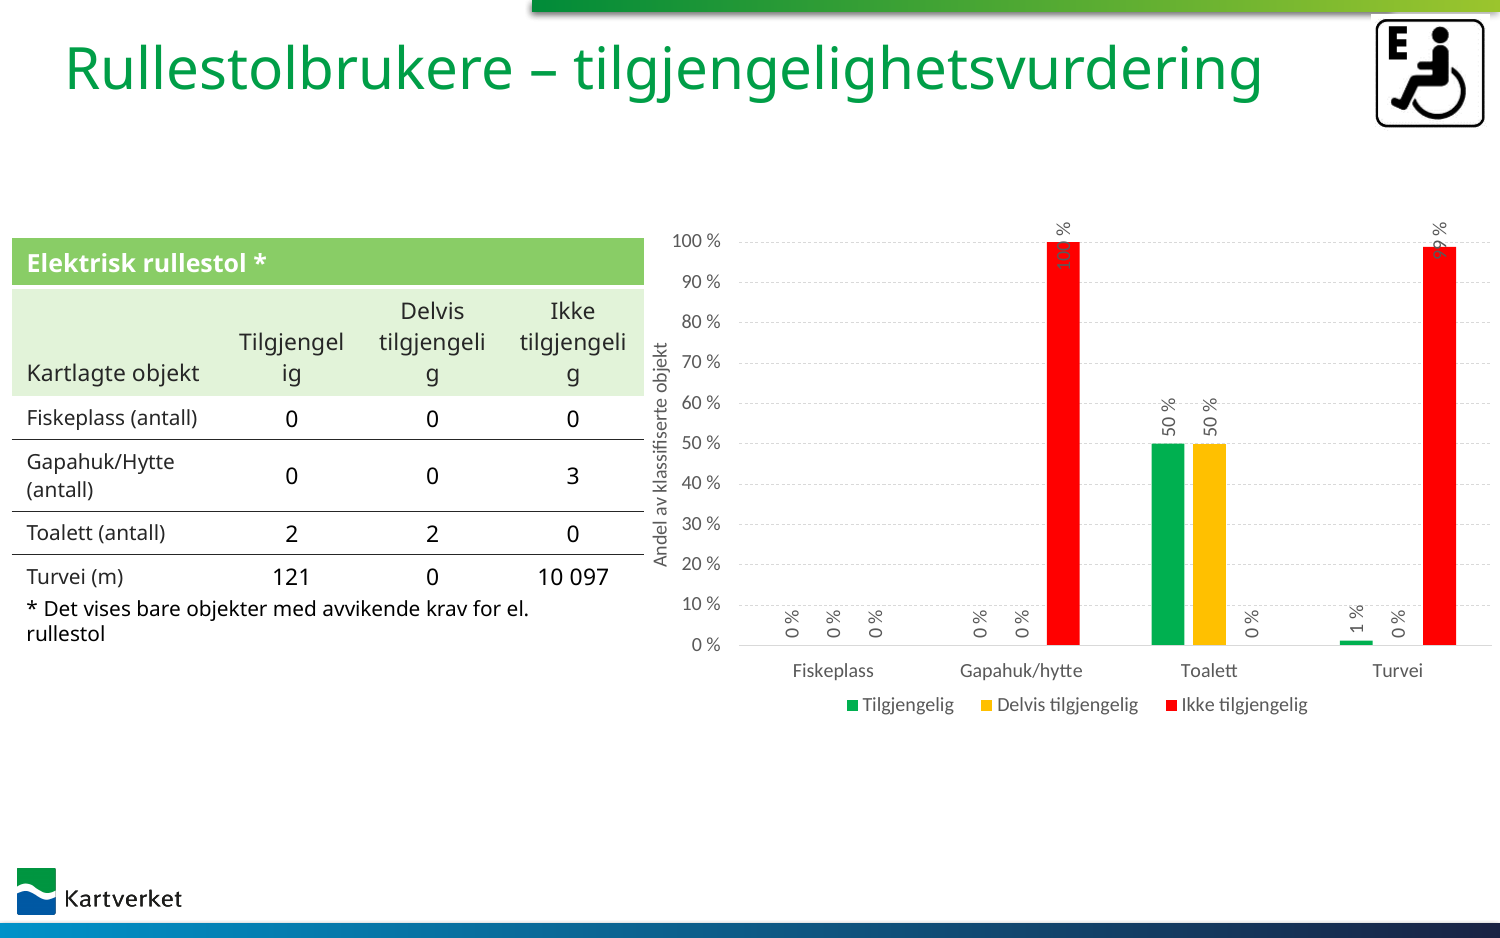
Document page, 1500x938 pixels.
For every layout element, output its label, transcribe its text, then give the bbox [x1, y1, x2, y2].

table_header Elektrisk rullestol * [12, 238, 638, 285]
table_cell 0 [222, 396, 362, 439]
table_cell 0 [222, 440, 362, 511]
picture [643, 218, 1500, 728]
table_cell Delvis tilgjengelig [362, 289, 503, 396]
table_cell 10 097 [503, 555, 638, 598]
table_cell Turvei (m) [12, 555, 222, 588]
table_cell 121 [222, 555, 362, 588]
table_cell 0 [362, 440, 503, 511]
table_cell 0 [362, 555, 503, 588]
table_cell 0 [503, 396, 638, 439]
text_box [1371, 13, 1491, 133]
table_cell 0 [503, 512, 638, 554]
table_cell Toalett (antall) [12, 512, 222, 554]
table_cell 3 [503, 440, 638, 511]
table_cell Kartlagte objekt [12, 289, 222, 396]
table_cell 0 [362, 396, 503, 439]
text_box * Det vises bare objekter med avvikende krav for el. rullestol [11, 588, 597, 653]
table_cell Ikke tilgjengelig [503, 289, 638, 396]
text_box Rullestolbrukere – tilgjengelighetsvurdering [49, 12, 1372, 109]
table_cell Fiskeplass (antall) [12, 396, 222, 439]
table_cell Tilgjengelig [222, 289, 362, 396]
table_cell 2 [222, 512, 362, 554]
table_cell Gapahuk/Hytte (antall) [12, 440, 222, 511]
table_cell 2 [362, 512, 503, 554]
